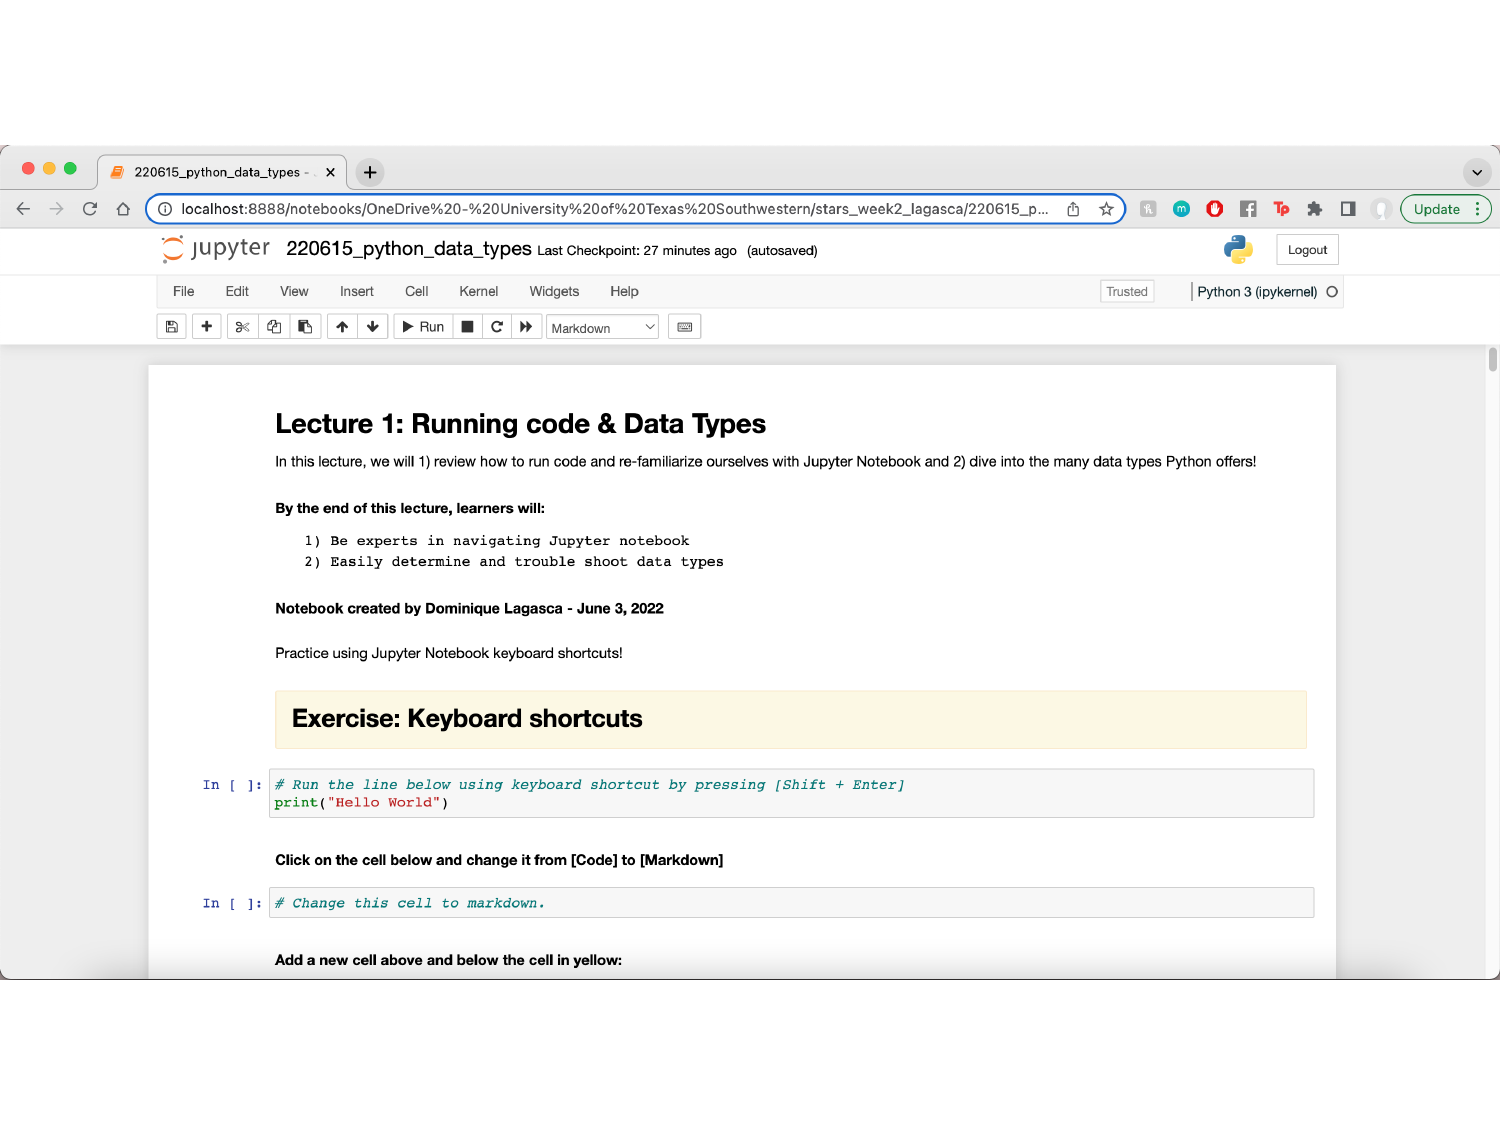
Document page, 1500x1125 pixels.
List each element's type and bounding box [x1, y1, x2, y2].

picture [0, 145, 1500, 980]
